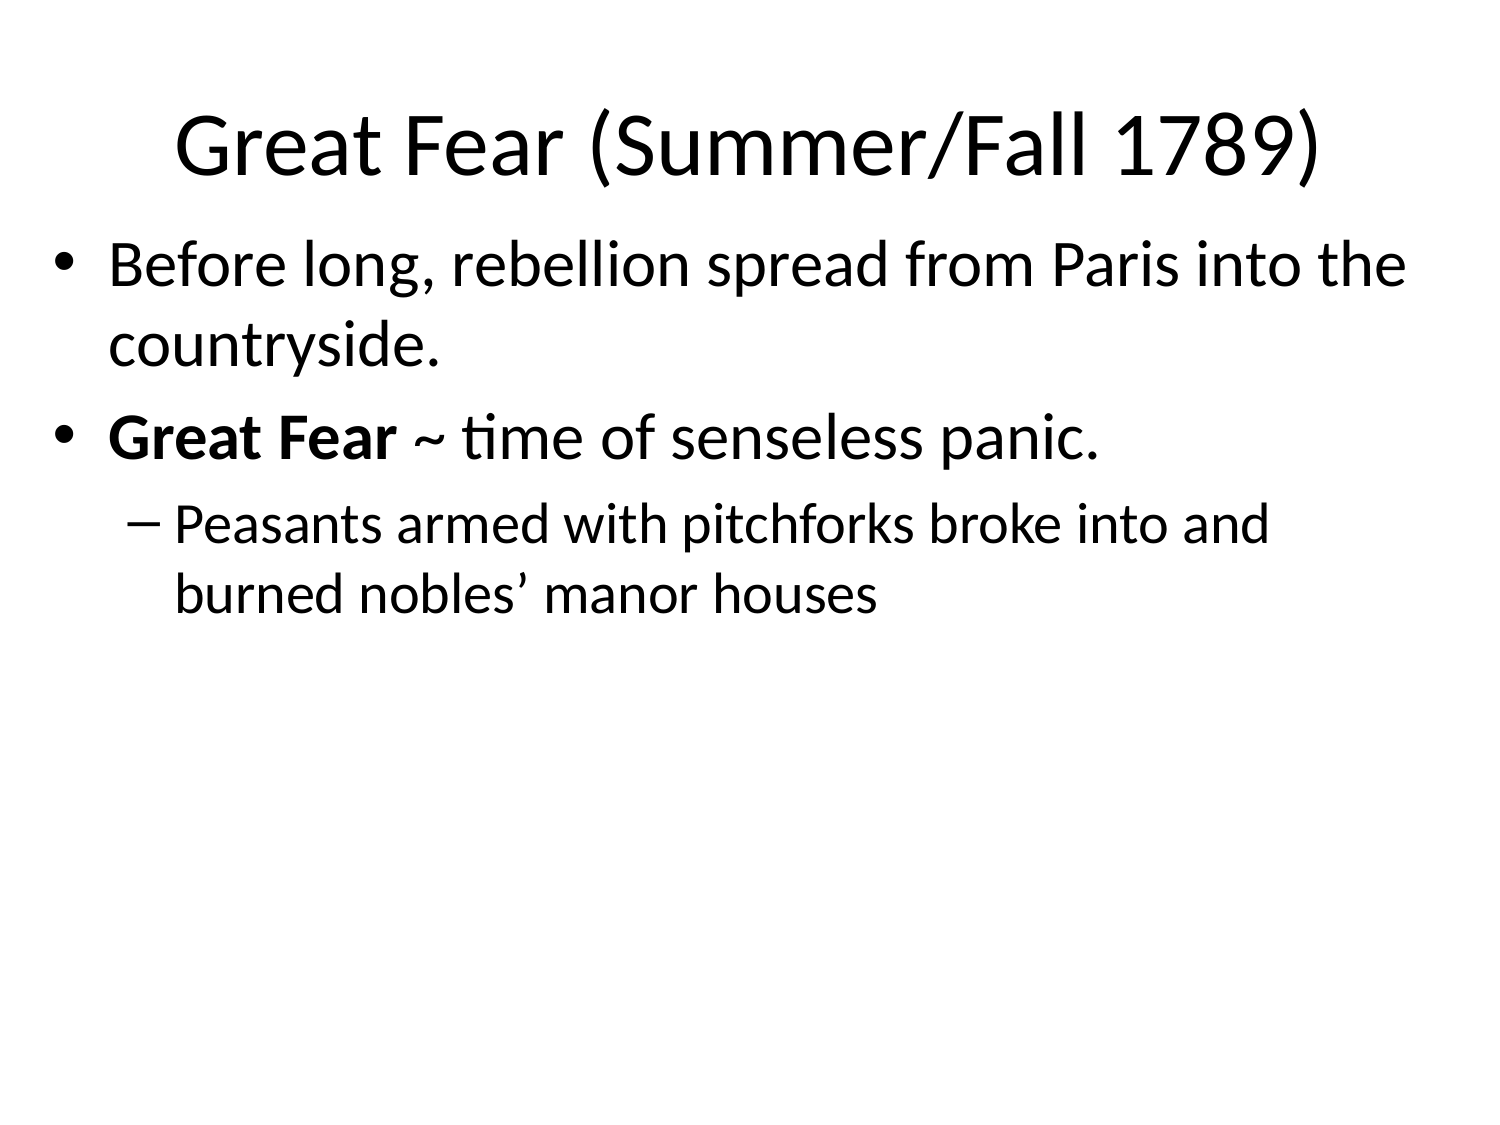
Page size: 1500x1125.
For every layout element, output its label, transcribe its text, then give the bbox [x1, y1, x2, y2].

title Great Fear (Summer/Fall 1789) [75, 45, 1425, 212]
list Before long, rebellion spread from Paris into the countryside. Great Fear ~ time of senseless panic. Peasants armed with pitchforks broke into and burned nobles’ manor houses [37, 212, 1463, 1088]
